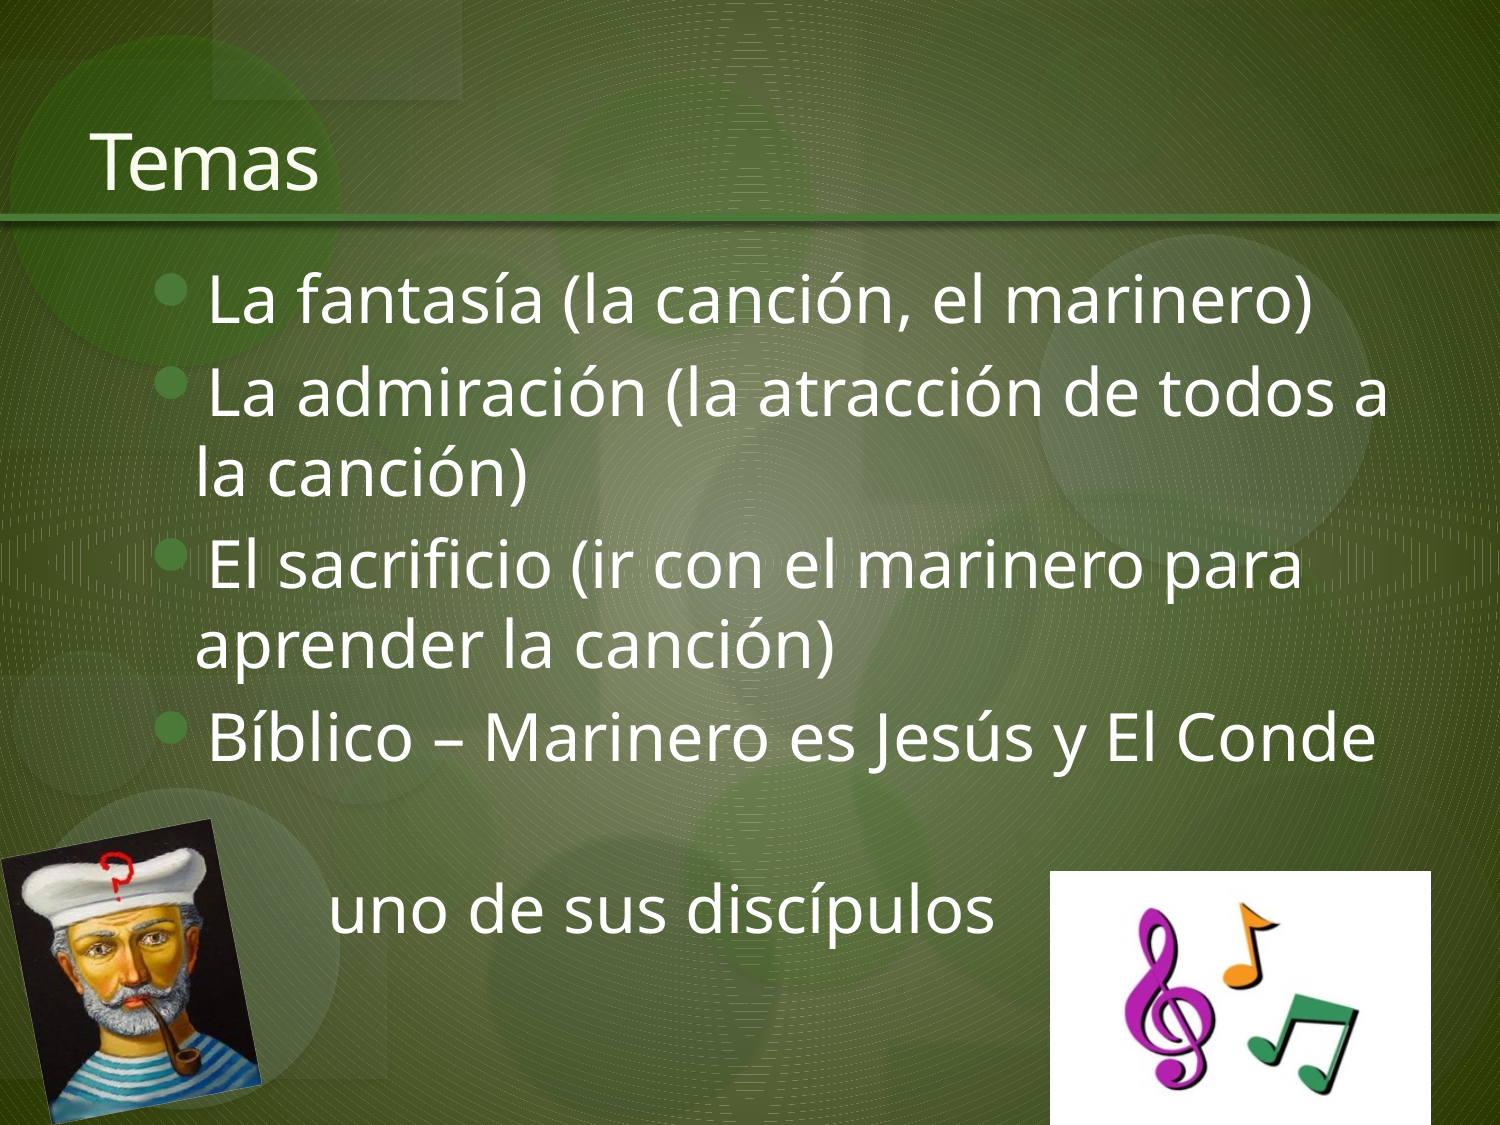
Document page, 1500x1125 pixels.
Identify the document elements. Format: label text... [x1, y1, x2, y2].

picture [1, 819, 261, 1124]
list La fantasía (la canción, el marinero) La admiración (la atracción de todos a la canción) El sacrificio (ir con el marinero para aprender la canción) Bíblico – Marinero es Jesús y El Conde uno de sus discípulos [75, 249, 1425, 1000]
picture [1049, 871, 1431, 1125]
title Temas [75, 26, 1425, 214]
